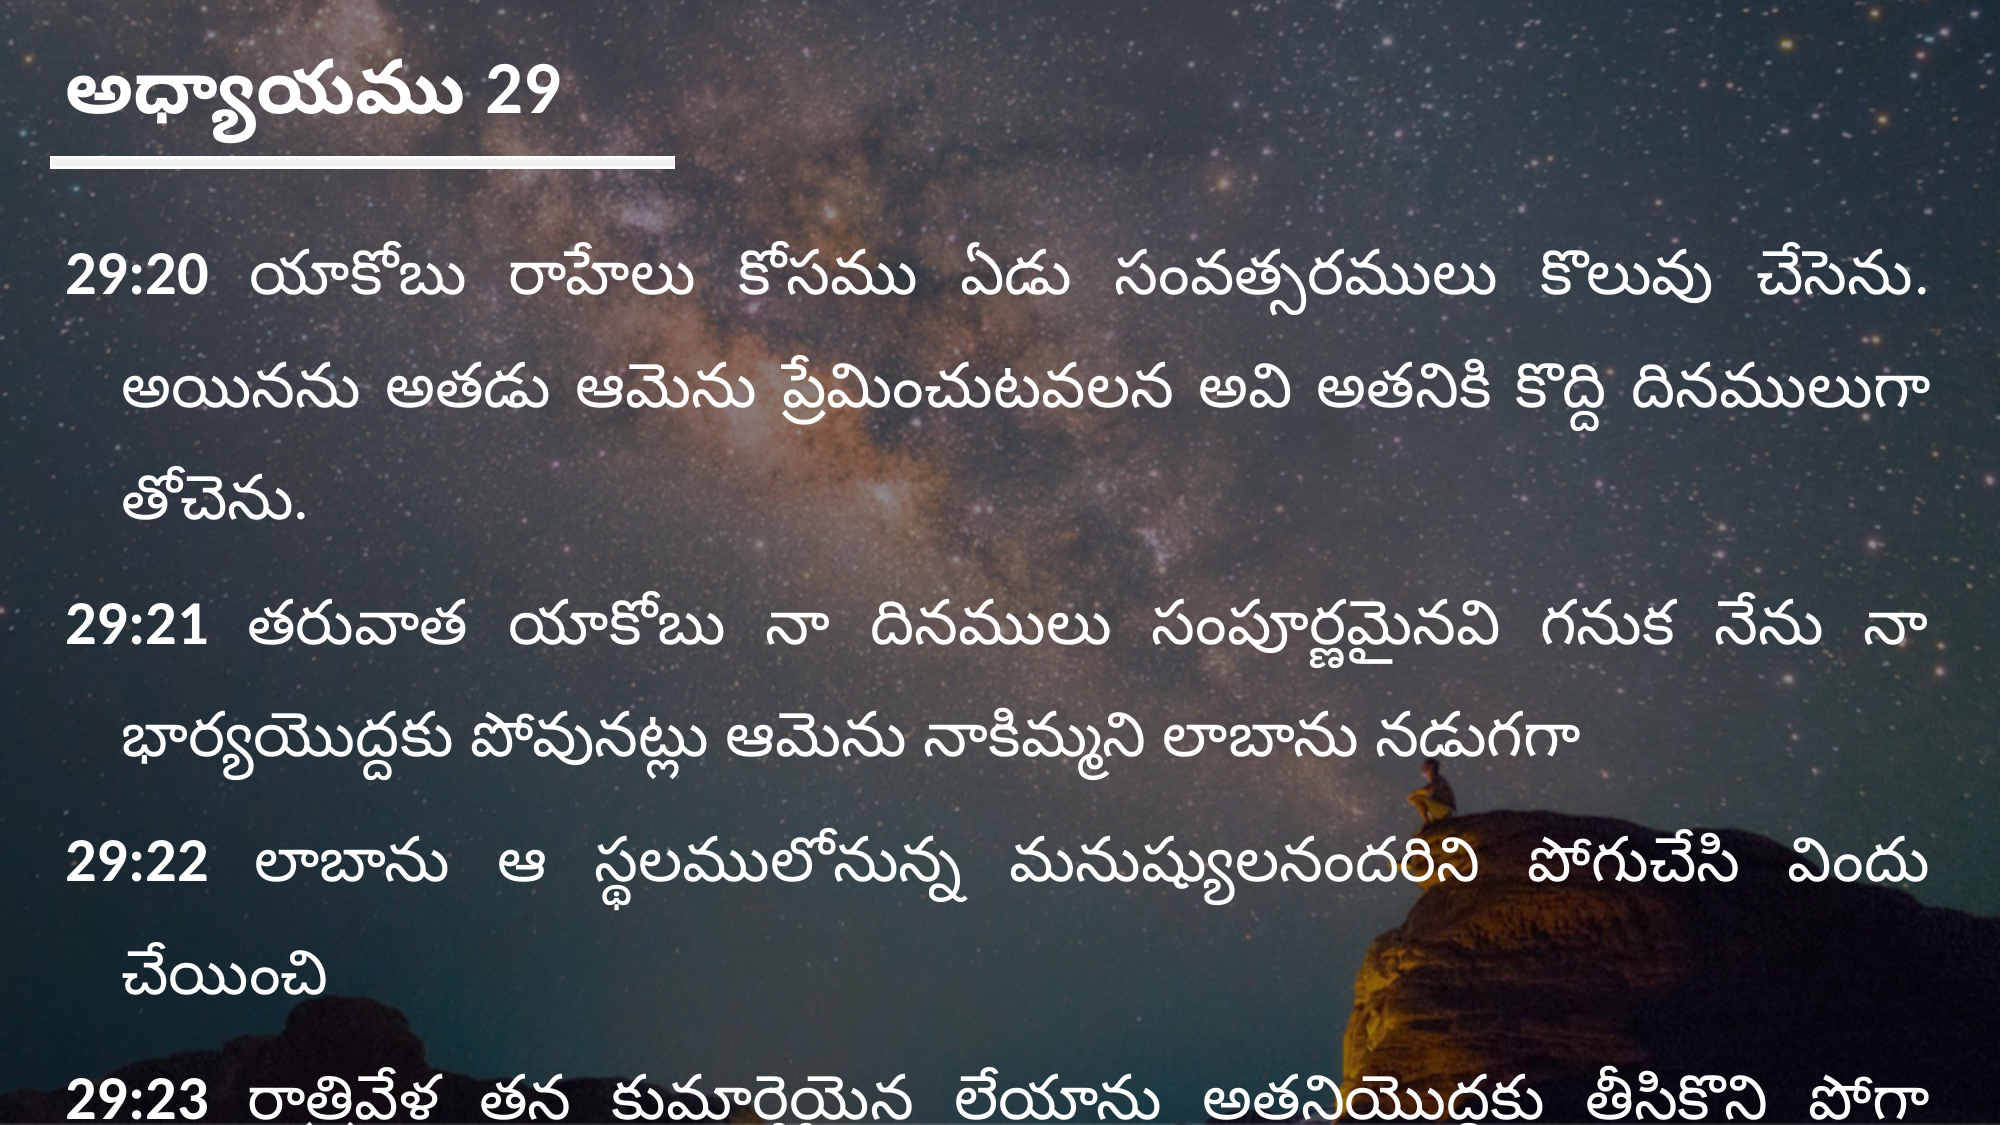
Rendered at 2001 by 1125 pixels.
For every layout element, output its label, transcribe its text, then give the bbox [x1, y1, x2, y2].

picture [0, 0, 2000, 1125]
title అధ్యాయము 29 [50, 0, 1925, 167]
list 29:20 యాకోబు రాహేలు కోసము ఏడు సంవత్సరములు కొలువు చేసెను. అయినను అతడు ఆమెను ప్రేమించుటవలన అవి అతనికి కొద్ది దినములుగా తోచెను. 29:21 తరువాత యాకోబు నా దినములు సంపూర్ణమైనవి గనుక నేను నా భార్యయొద్దకు పోవునట్లు ఆమెను నాకిమ్మని లాబాను నడుగగా 29:22 లాబాను ఆ స్థలములోనున్న మనుష్యులనందరిని పోగుచేసి విందు చేయించి 29:23 రాత్రివేళ తన కుమార్తెయైన లేయాను అతనియొద్దకు తీసికొని పోగా యాకోబు ఆమెను కూడెను. [50, 187, 1946, 1063]
